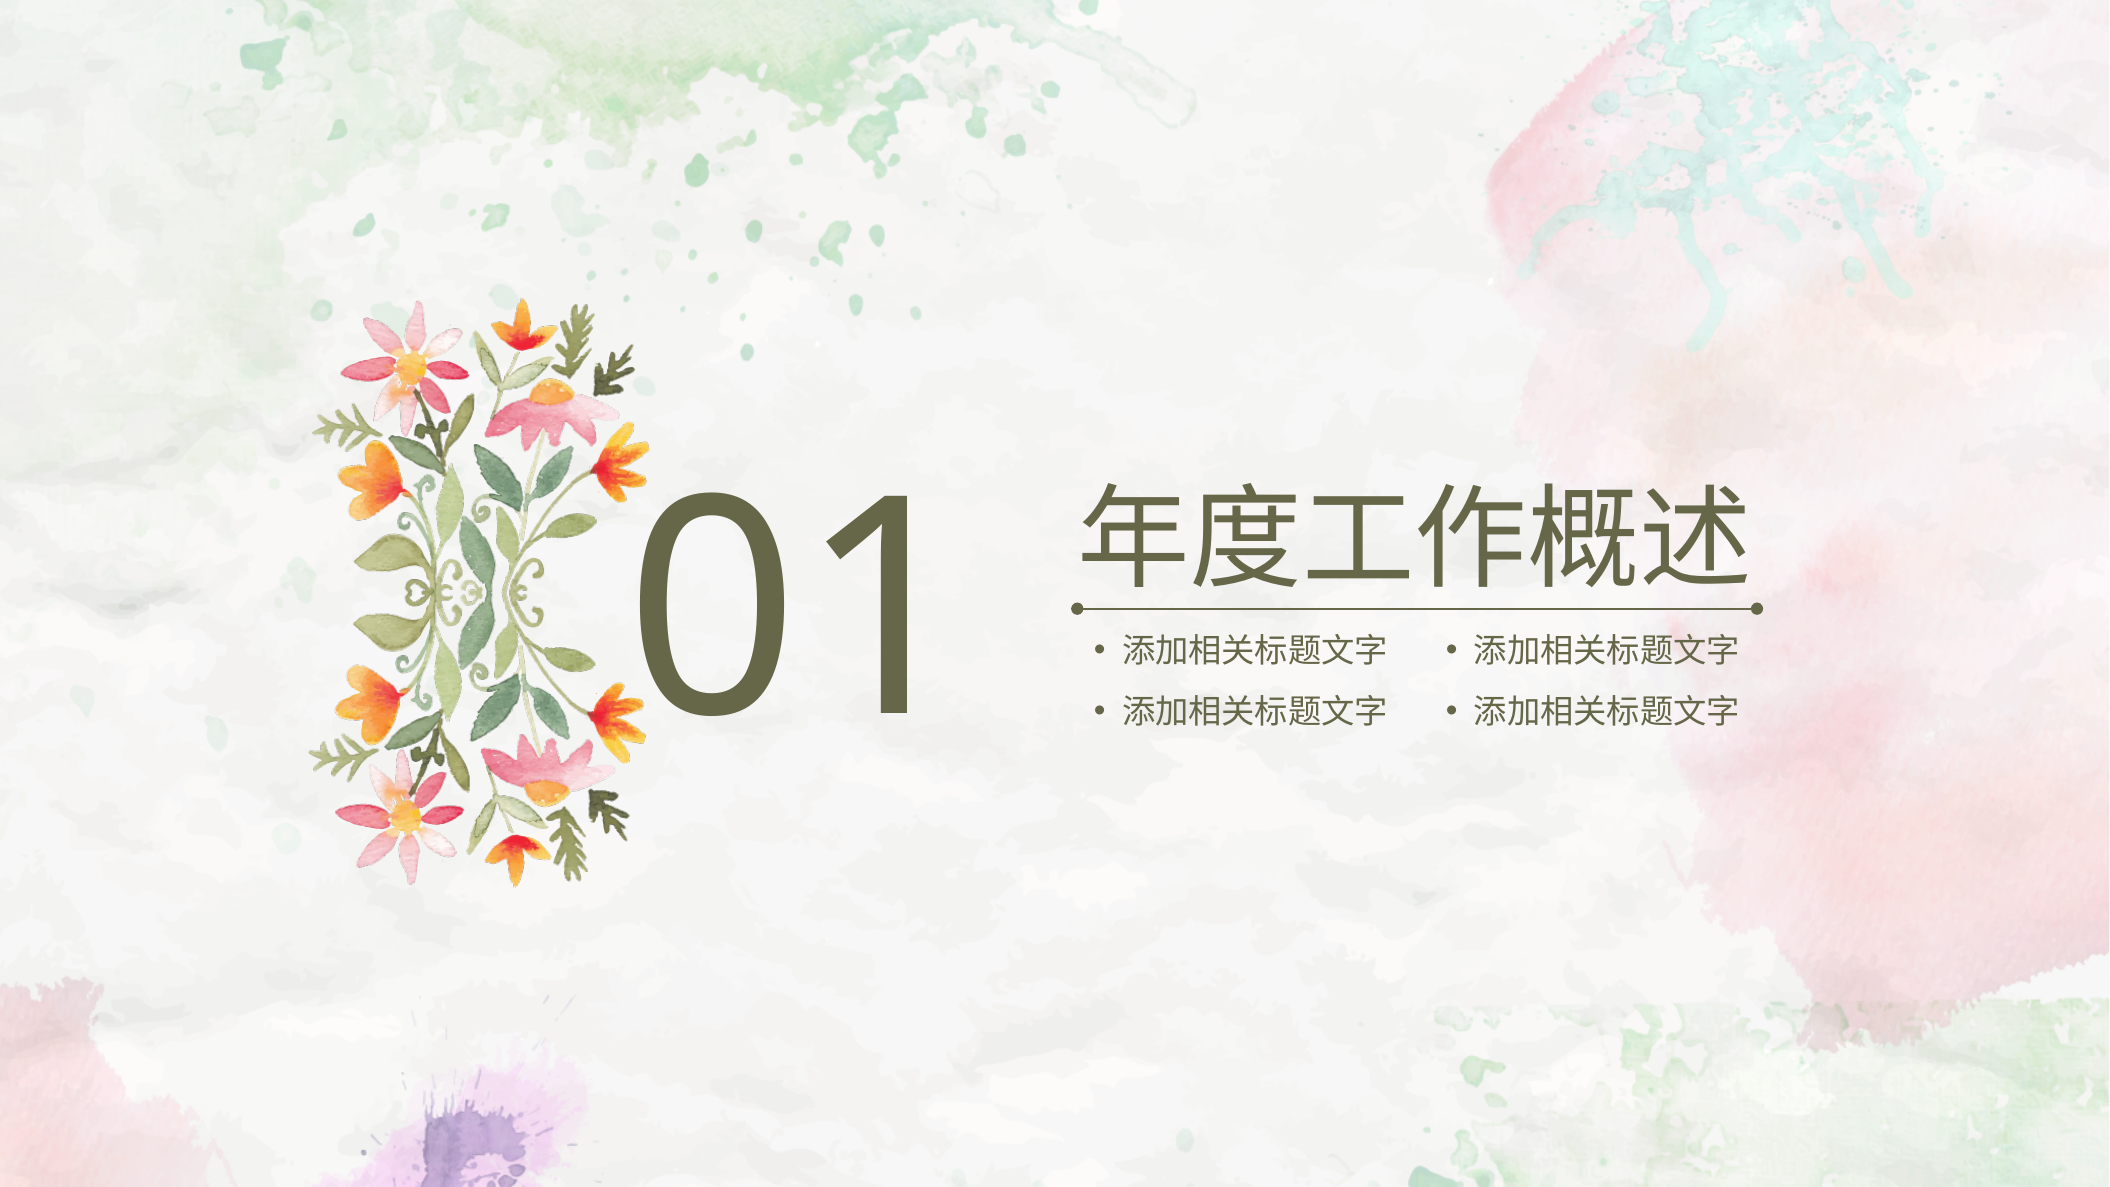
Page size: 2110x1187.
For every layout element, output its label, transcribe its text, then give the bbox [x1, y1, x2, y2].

text_box 添加相关标题文字 [1079, 683, 1404, 738]
text_box 添加相关标题文字 [1431, 683, 1755, 738]
text_box 添加相关标题文字 [1079, 621, 1404, 677]
picture [0, 0, 2110, 1187]
text_box 添加相关标题文字 [1431, 621, 1755, 677]
text_box 01 [662, 408, 1006, 775]
text_box 年度工作概述 [1077, 466, 1811, 602]
